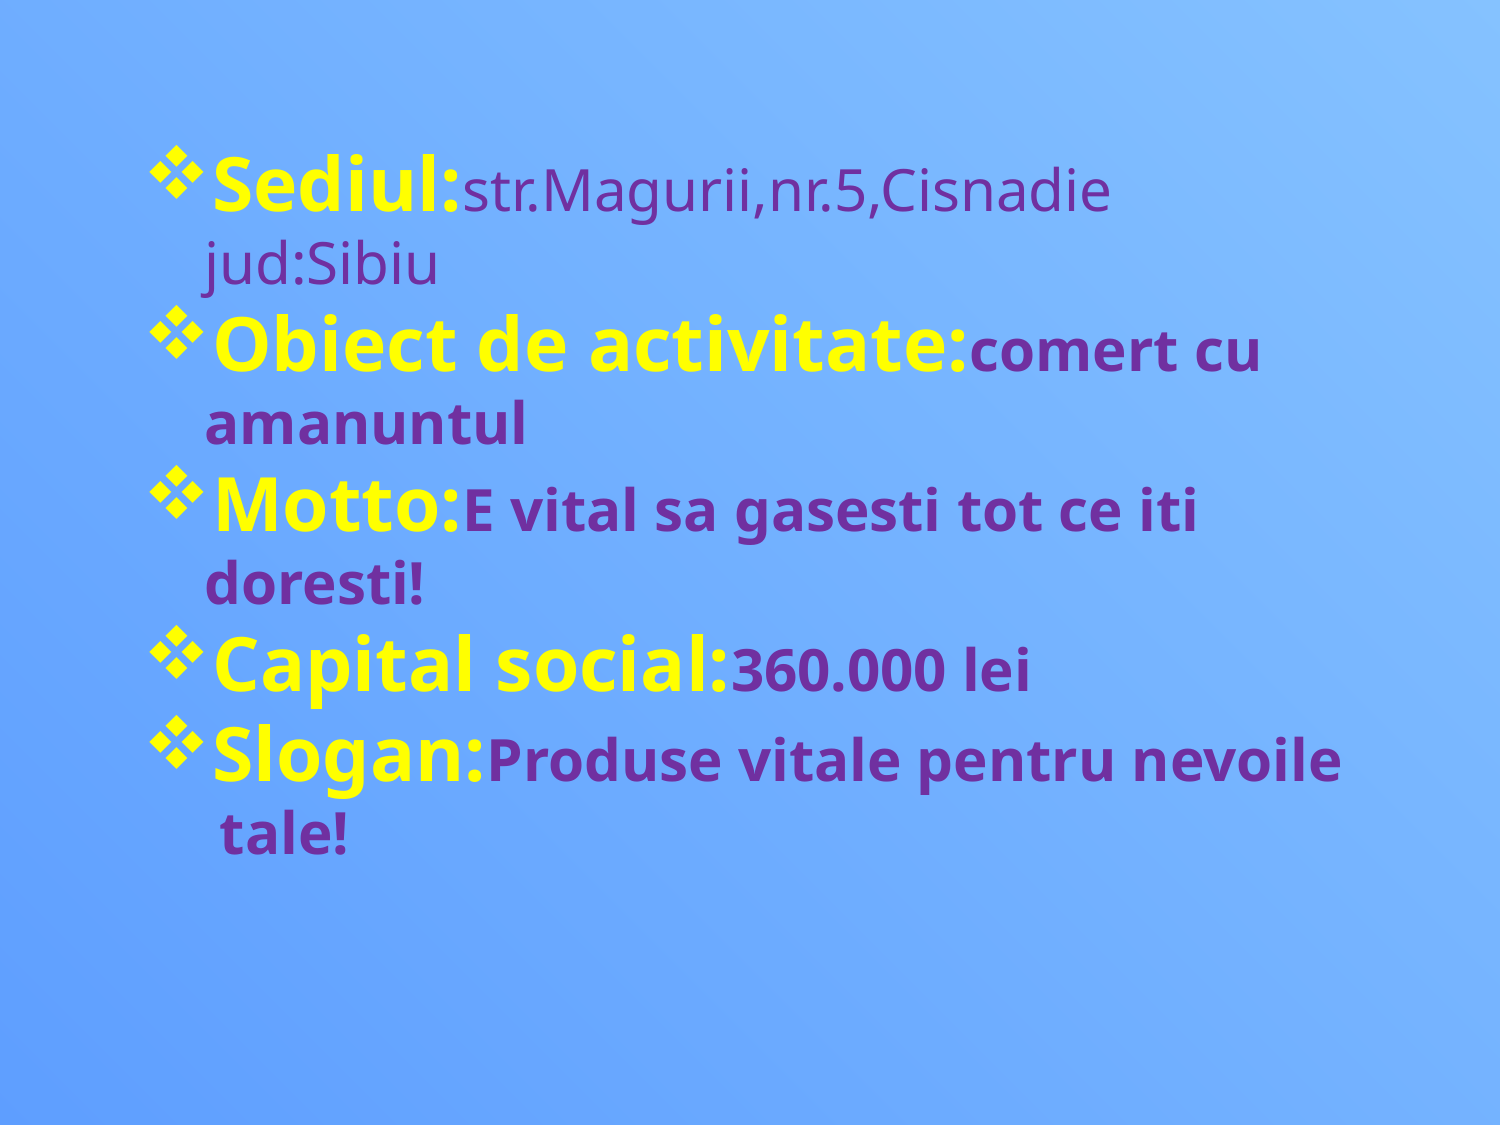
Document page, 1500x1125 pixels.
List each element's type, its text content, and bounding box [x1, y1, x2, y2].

text_box Sediul:str.Magurii,nr.5,Cisnadie jud:Sibiu Obiect de activitate:comert cu amanuntul Motto:E vital sa gasesti tot ce iti doresti! Capital social:360.000 lei Slogan:Produse vitale pentru nevoile tale! [128, 128, 1442, 1054]
